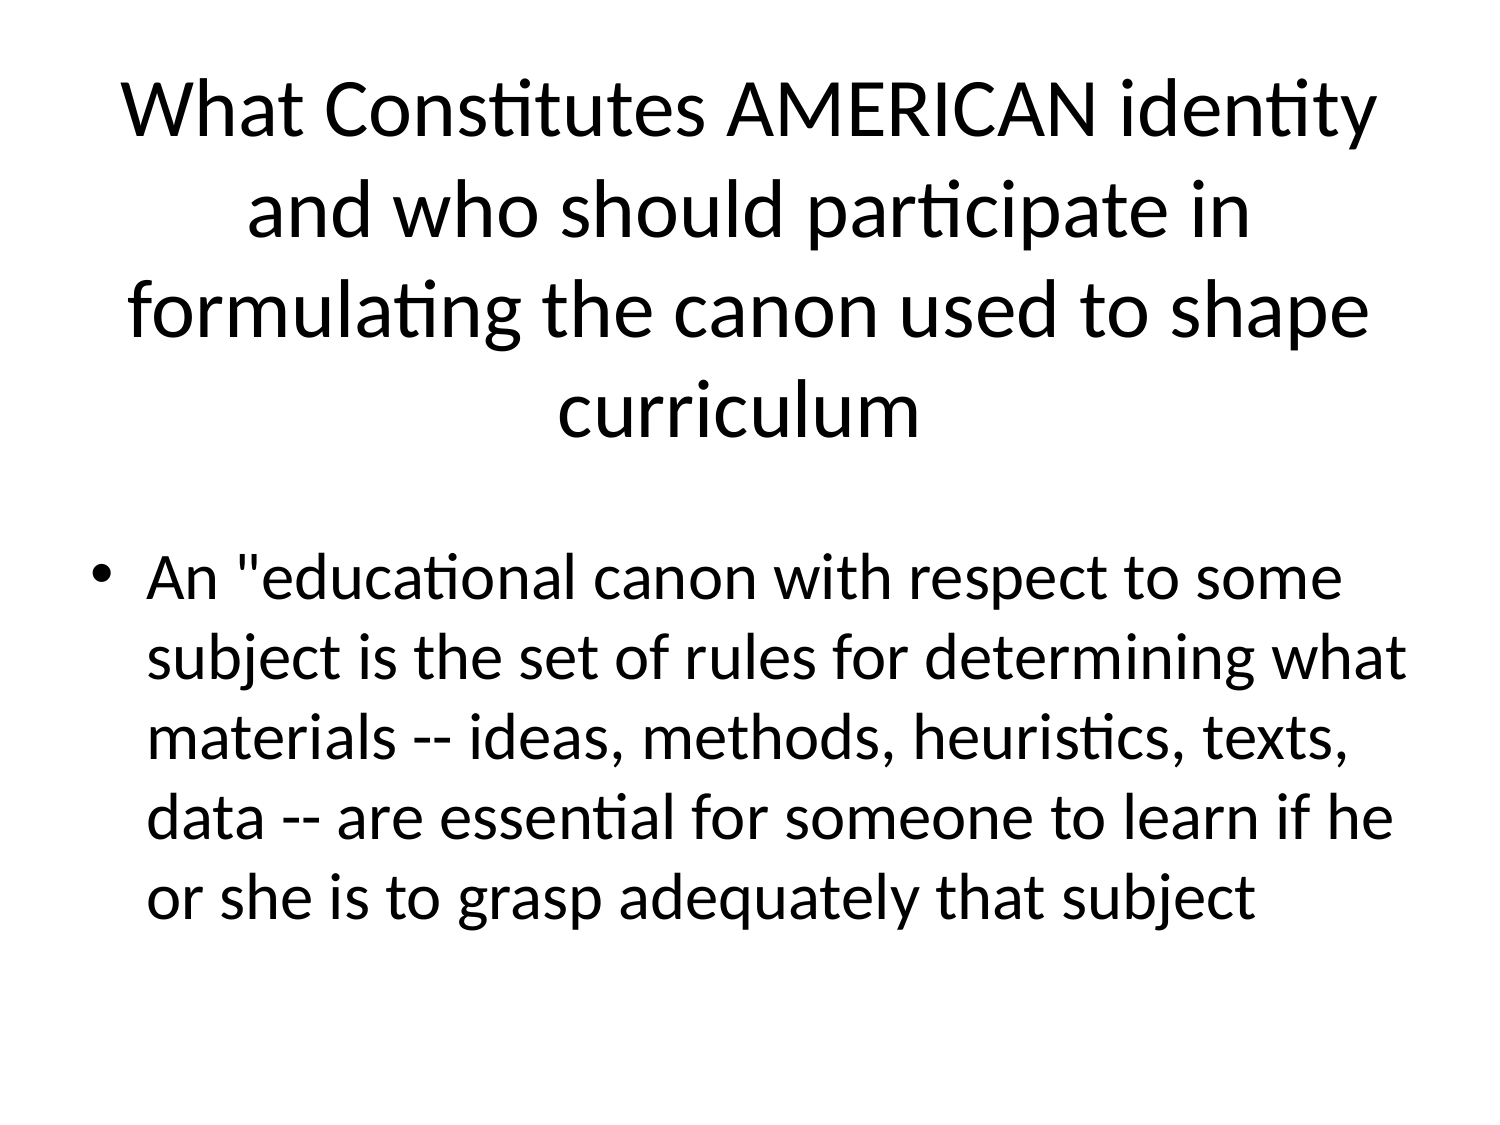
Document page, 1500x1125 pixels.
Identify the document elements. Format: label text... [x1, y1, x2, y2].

list An "educational canon with respect to some subject is the set of rules for determining what materials -- ideas, methods, heuristics, texts, data -- are essential for someone to learn if he or she is to grasp adequately that subject [75, 525, 1425, 1005]
title What Constitutes AMERICAN identity and who should participate in formulating the canon used to shape curriculum [75, 45, 1425, 463]
